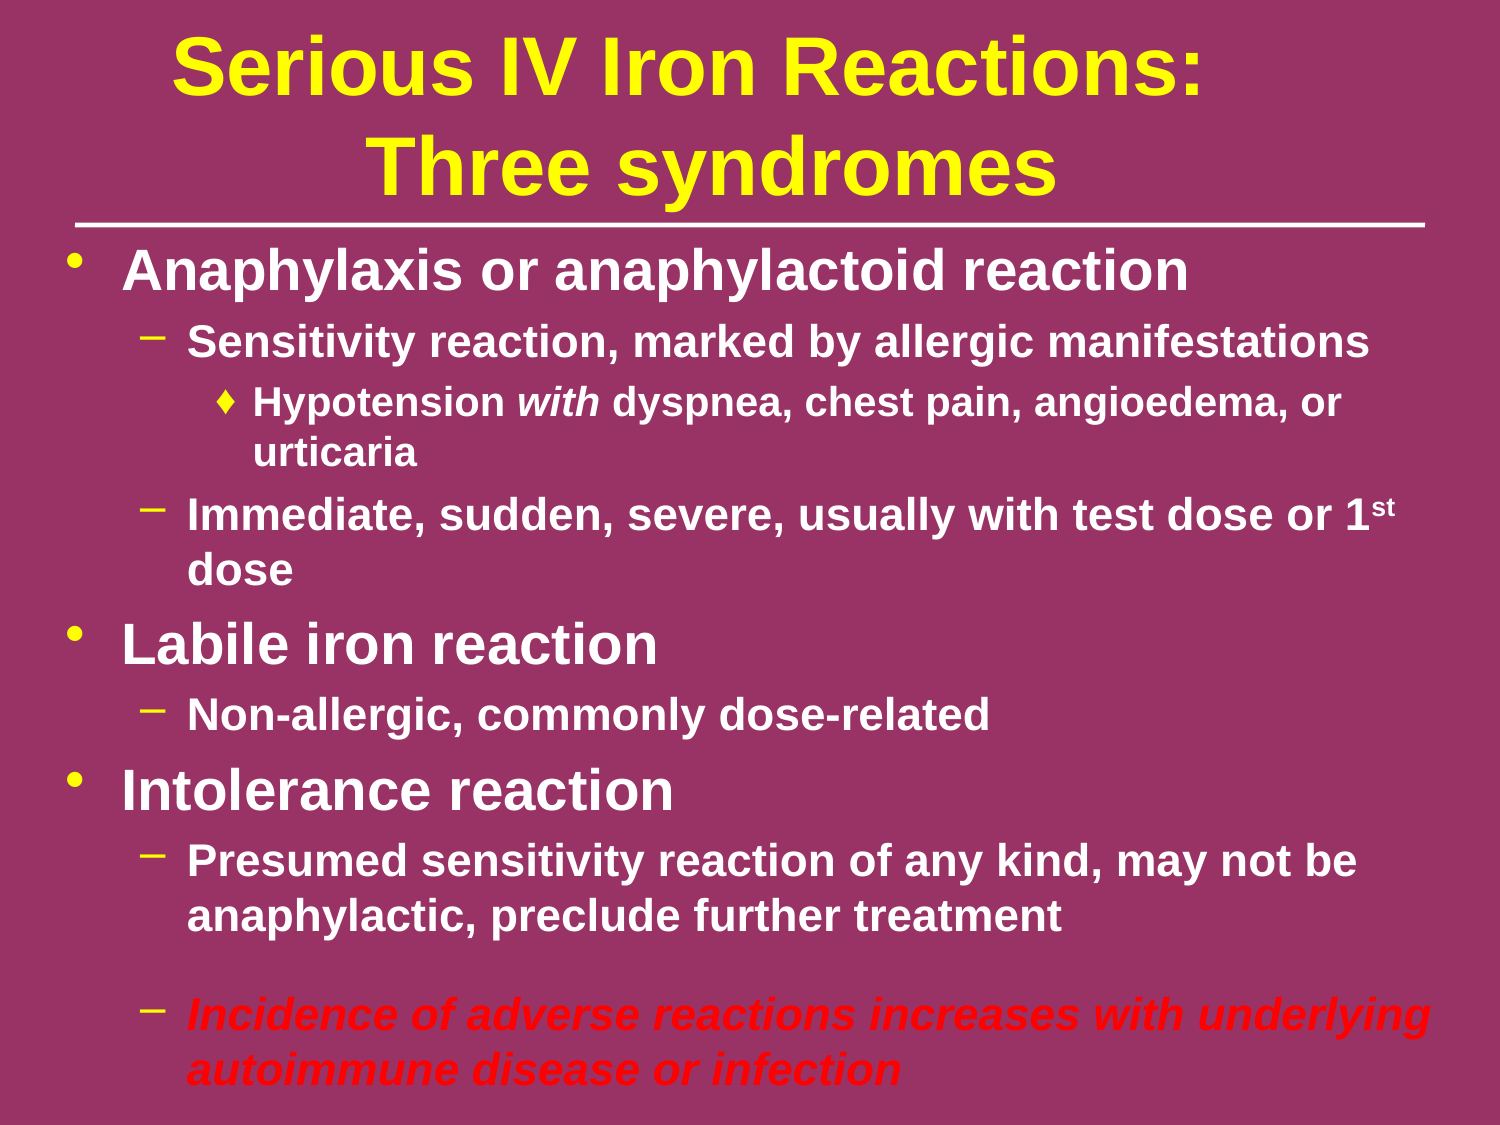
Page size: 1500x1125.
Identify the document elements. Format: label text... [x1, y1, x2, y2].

list Anaphylaxis or anaphylactoid reaction Sensitivity reaction, marked by allergic manifestations Hypotension with dyspnea, chest pain, angioedema, or urticaria Immediate, sudden, severe, usually with test dose or 1st dose Labile iron reaction Non-allergic, commonly dose-related Intolerance reaction Presumed sensitivity reaction of any kind, may not be anaphylactic, preclude further treatment Incidence of adverse reactions increases with underlying autoimmune disease or infection [50, 224, 1463, 1025]
title Serious IV Iron Reactions: Three syndromes [0, 24, 1425, 200]
